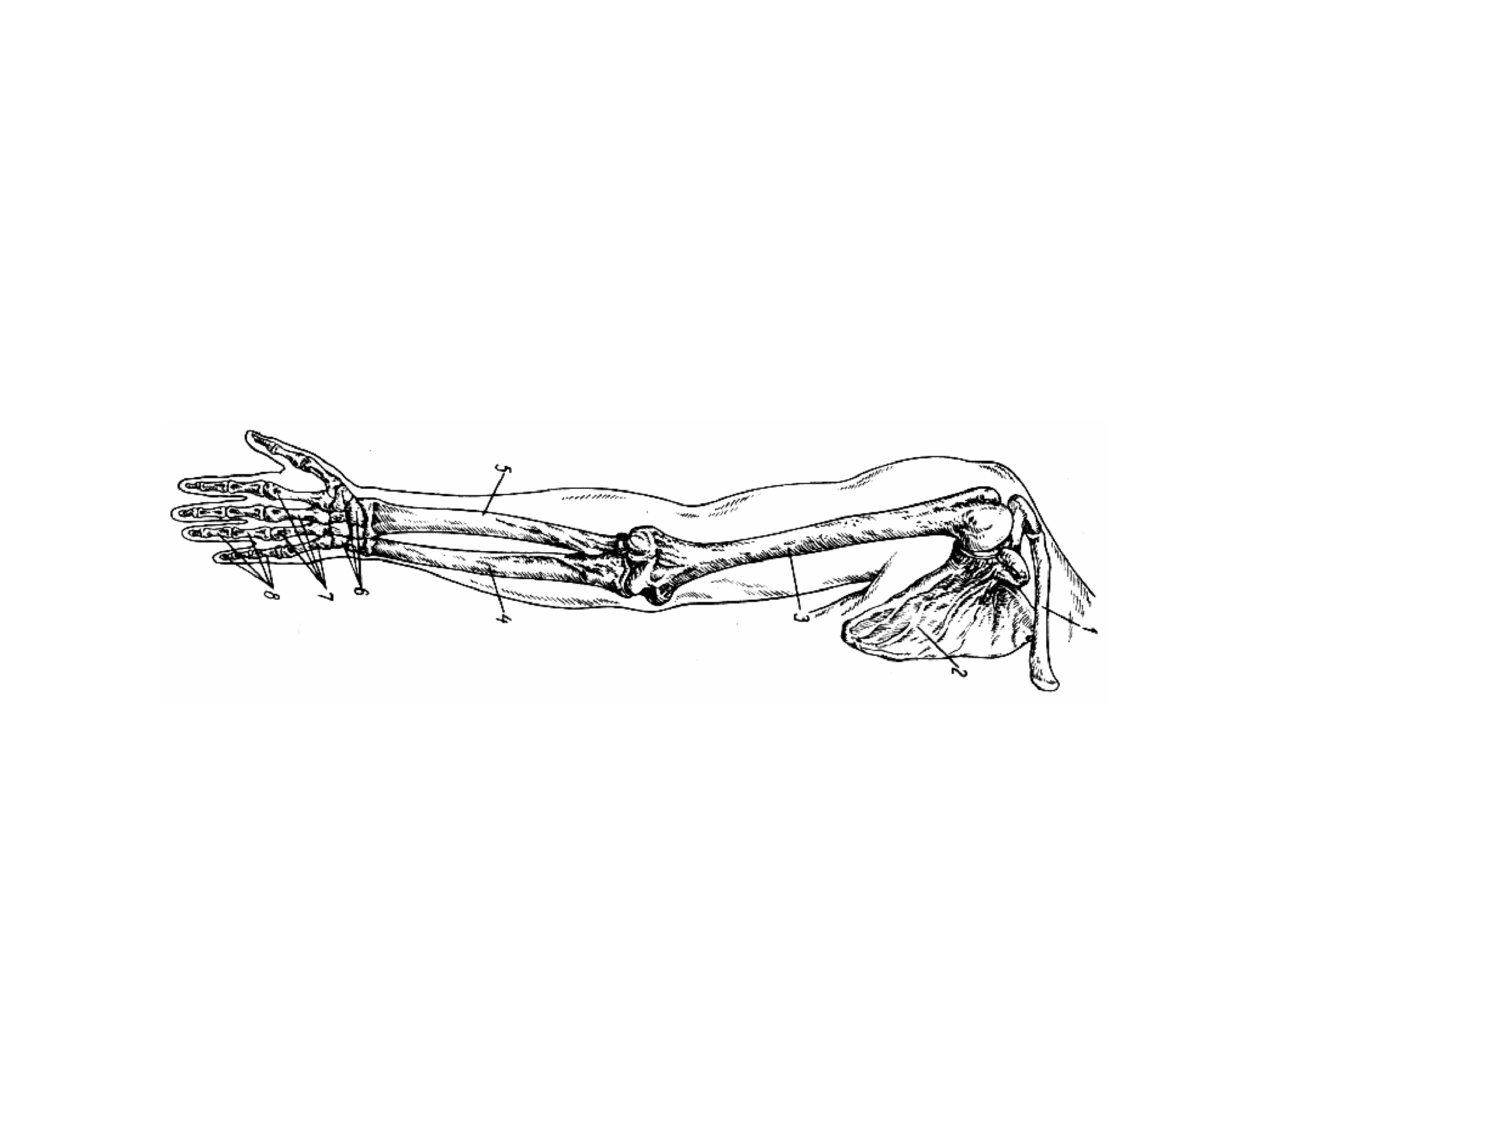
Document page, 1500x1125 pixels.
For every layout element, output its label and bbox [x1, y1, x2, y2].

picture [167, 89, 1108, 1033]
